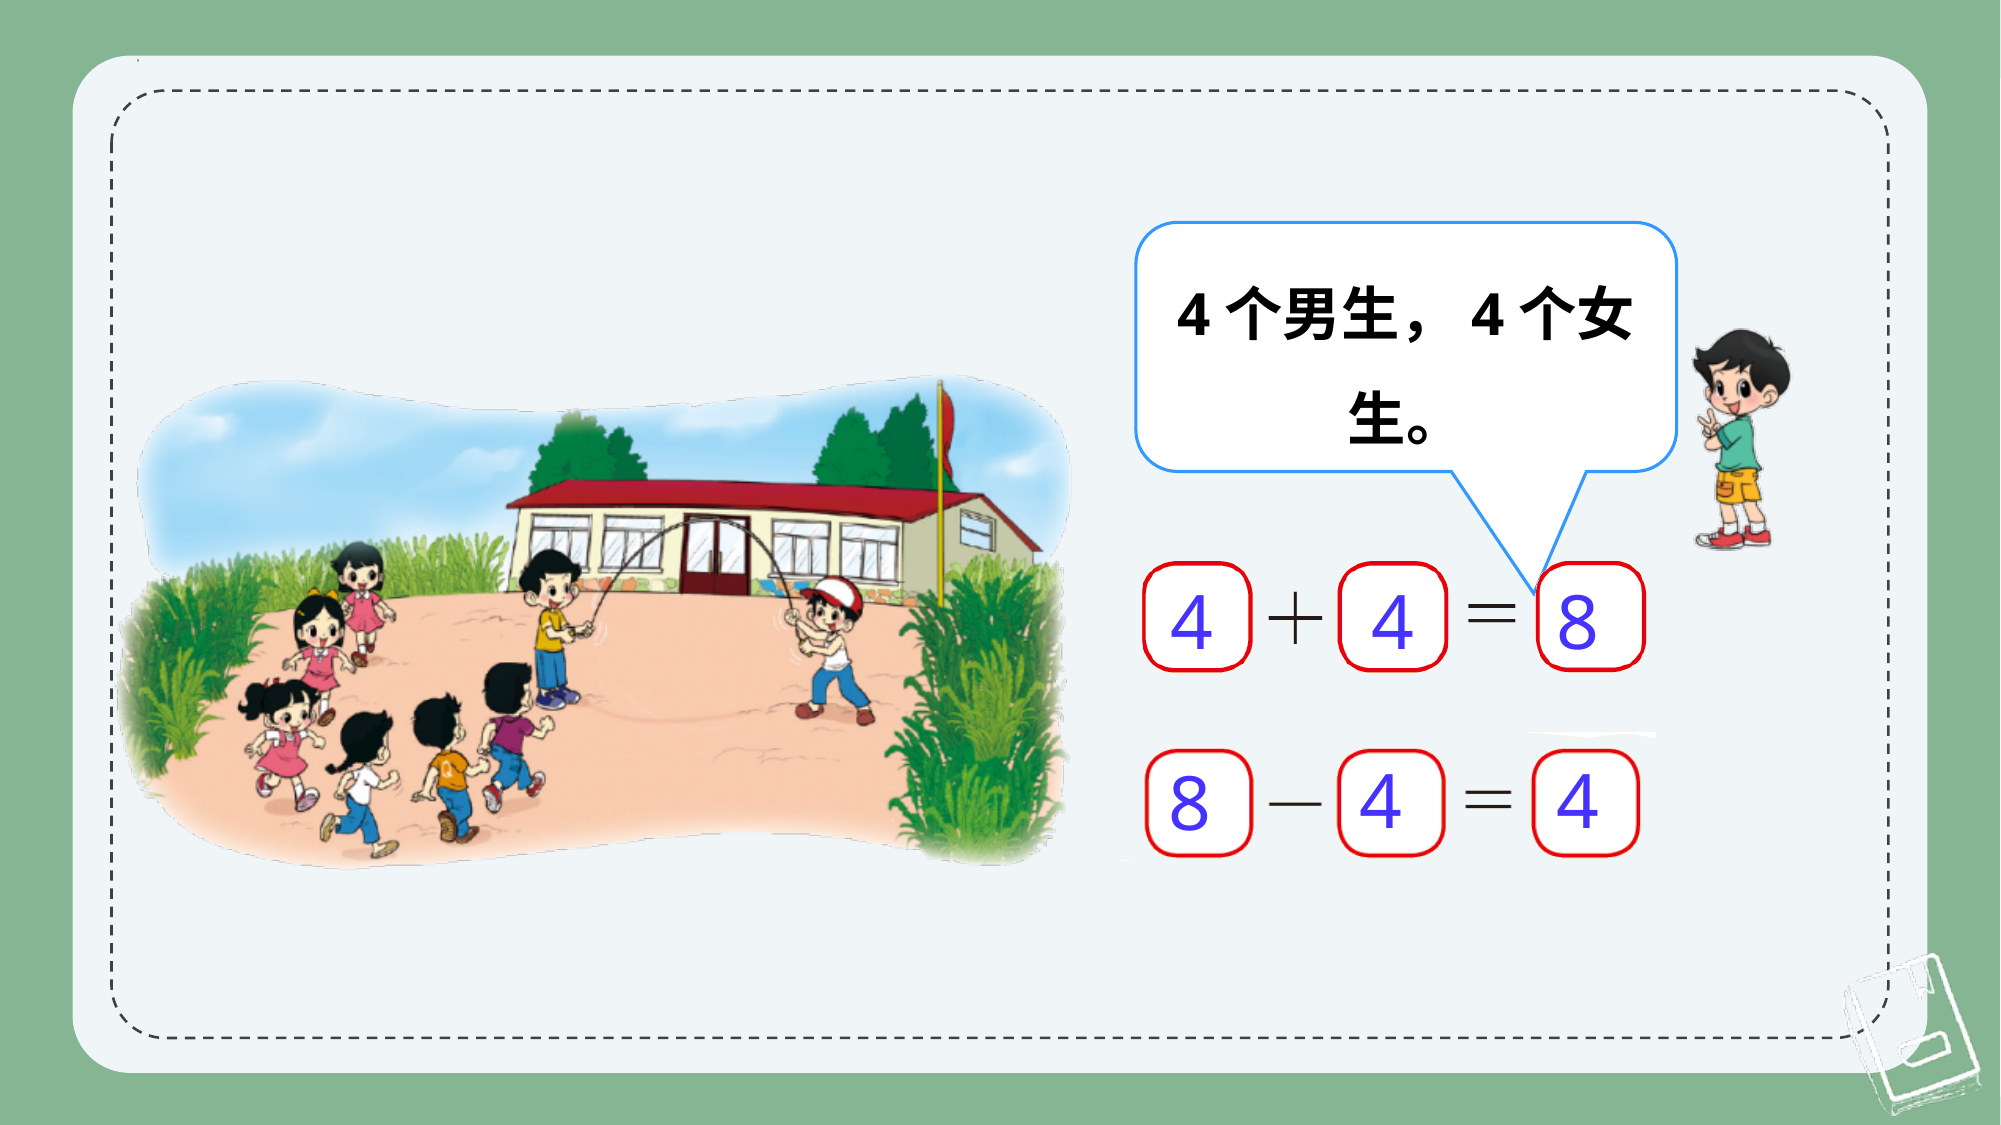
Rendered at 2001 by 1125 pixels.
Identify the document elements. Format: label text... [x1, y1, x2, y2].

picture [1121, 540, 1662, 686]
picture [1691, 327, 1794, 554]
picture [113, 354, 1092, 882]
picture [1123, 732, 1656, 861]
picture [1843, 953, 1982, 1116]
text_box 4个男生，4个女生。 [1135, 222, 1677, 540]
